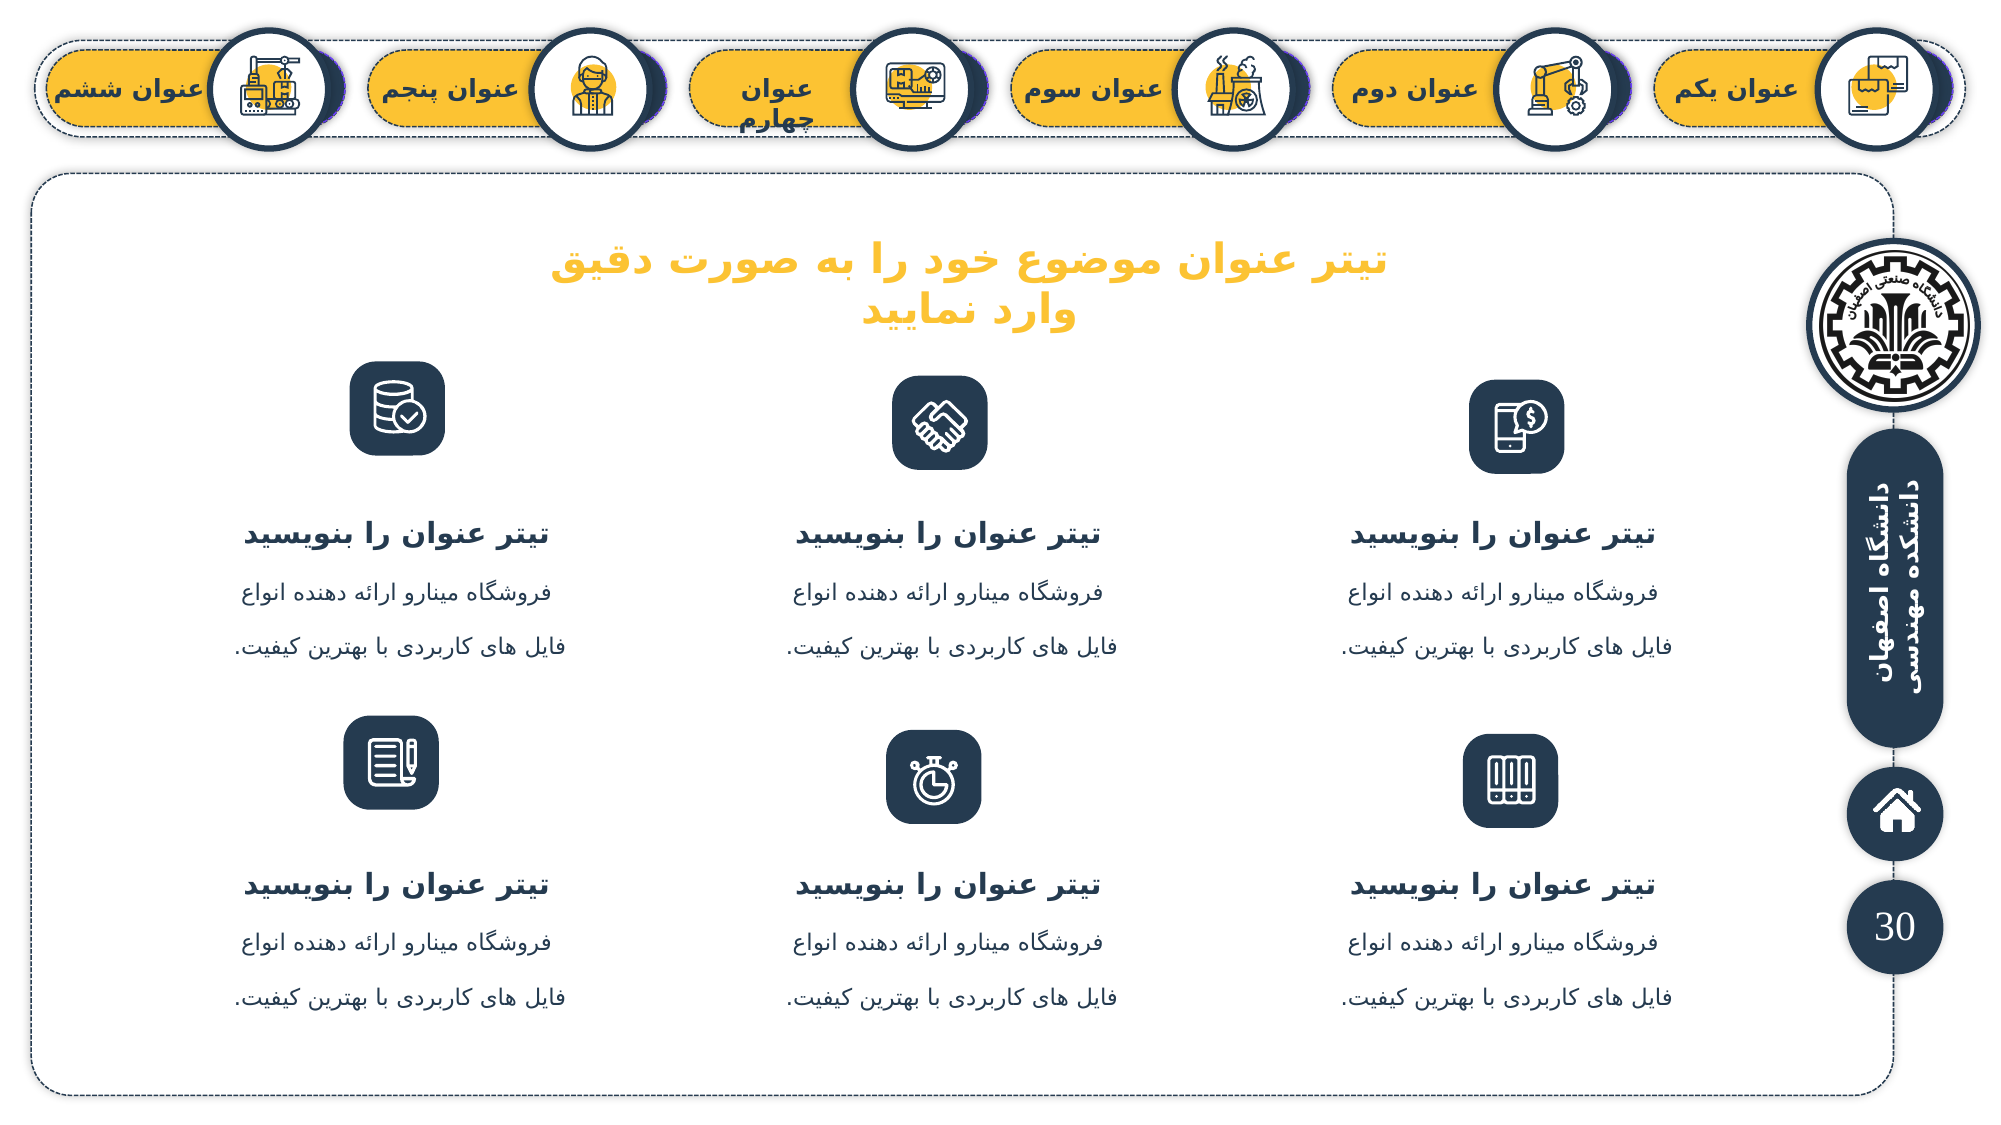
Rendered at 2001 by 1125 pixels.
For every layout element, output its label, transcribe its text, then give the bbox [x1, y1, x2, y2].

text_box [572, 55, 614, 116]
text_box تیتر عنوان موضوع خود را به صورت دقیق وارد نمایید [501, 224, 1439, 339]
text_box تیتر عنوان را بنویسید فروشگاه مینارو ارائه دهنده انواع فایل های کاربردی با بهترین کیفیت. [209, 822, 584, 1018]
text_box عنوان سوم [1002, 65, 1186, 110]
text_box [885, 62, 946, 109]
picture [1873, 786, 1921, 833]
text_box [1494, 399, 1548, 453]
text_box دانشگاه اصفهان دانشکده مهندسی [1855, 426, 1931, 748]
text_box [614, 75, 618, 100]
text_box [1848, 55, 1909, 116]
text_box عنوان ششم [37, 65, 221, 110]
text_box تیتر عنوان را بنویسید فروشگاه مینارو ارائه دهنده انواع فایل های کاربردی با بهترین کیفیت. [1316, 822, 1691, 1018]
picture [1819, 250, 1970, 402]
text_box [1207, 55, 1267, 116]
text_box عنوان پنجم [358, 65, 543, 110]
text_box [240, 55, 301, 116]
text_box عنوان دوم [1323, 65, 1507, 110]
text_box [892, 375, 988, 470]
text_box [1468, 378, 1566, 472]
text_box تیتر عنوان را بنویسید فروشگاه مینارو ارائه دهنده انواع فایل های کاربردی با بهترین کیفیت. [1316, 472, 1691, 667]
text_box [349, 361, 445, 456]
slide_number 30 [1846, 891, 1944, 952]
text_box عنوان یکم [1645, 65, 1829, 110]
text_box تیتر عنوان را بنویسید فروشگاه مینارو ارائه دهنده انواع فایل های کاربردی با بهترین کیفیت. [209, 472, 584, 667]
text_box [343, 715, 439, 810]
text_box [886, 729, 982, 824]
text_box تیتر عنوان را بنویسید فروشگاه مینارو ارائه دهنده انواع فایل های کاربردی با بهترین کیفیت. [761, 472, 1136, 667]
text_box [1527, 55, 1588, 116]
text_box عنوان چهارم [690, 65, 864, 140]
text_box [1462, 733, 1559, 828]
text_box تیتر عنوان را بنویسید فروشگاه مینارو ارائه دهنده انواع فایل های کاربردی با بهترین کیفیت. [761, 822, 1136, 1018]
